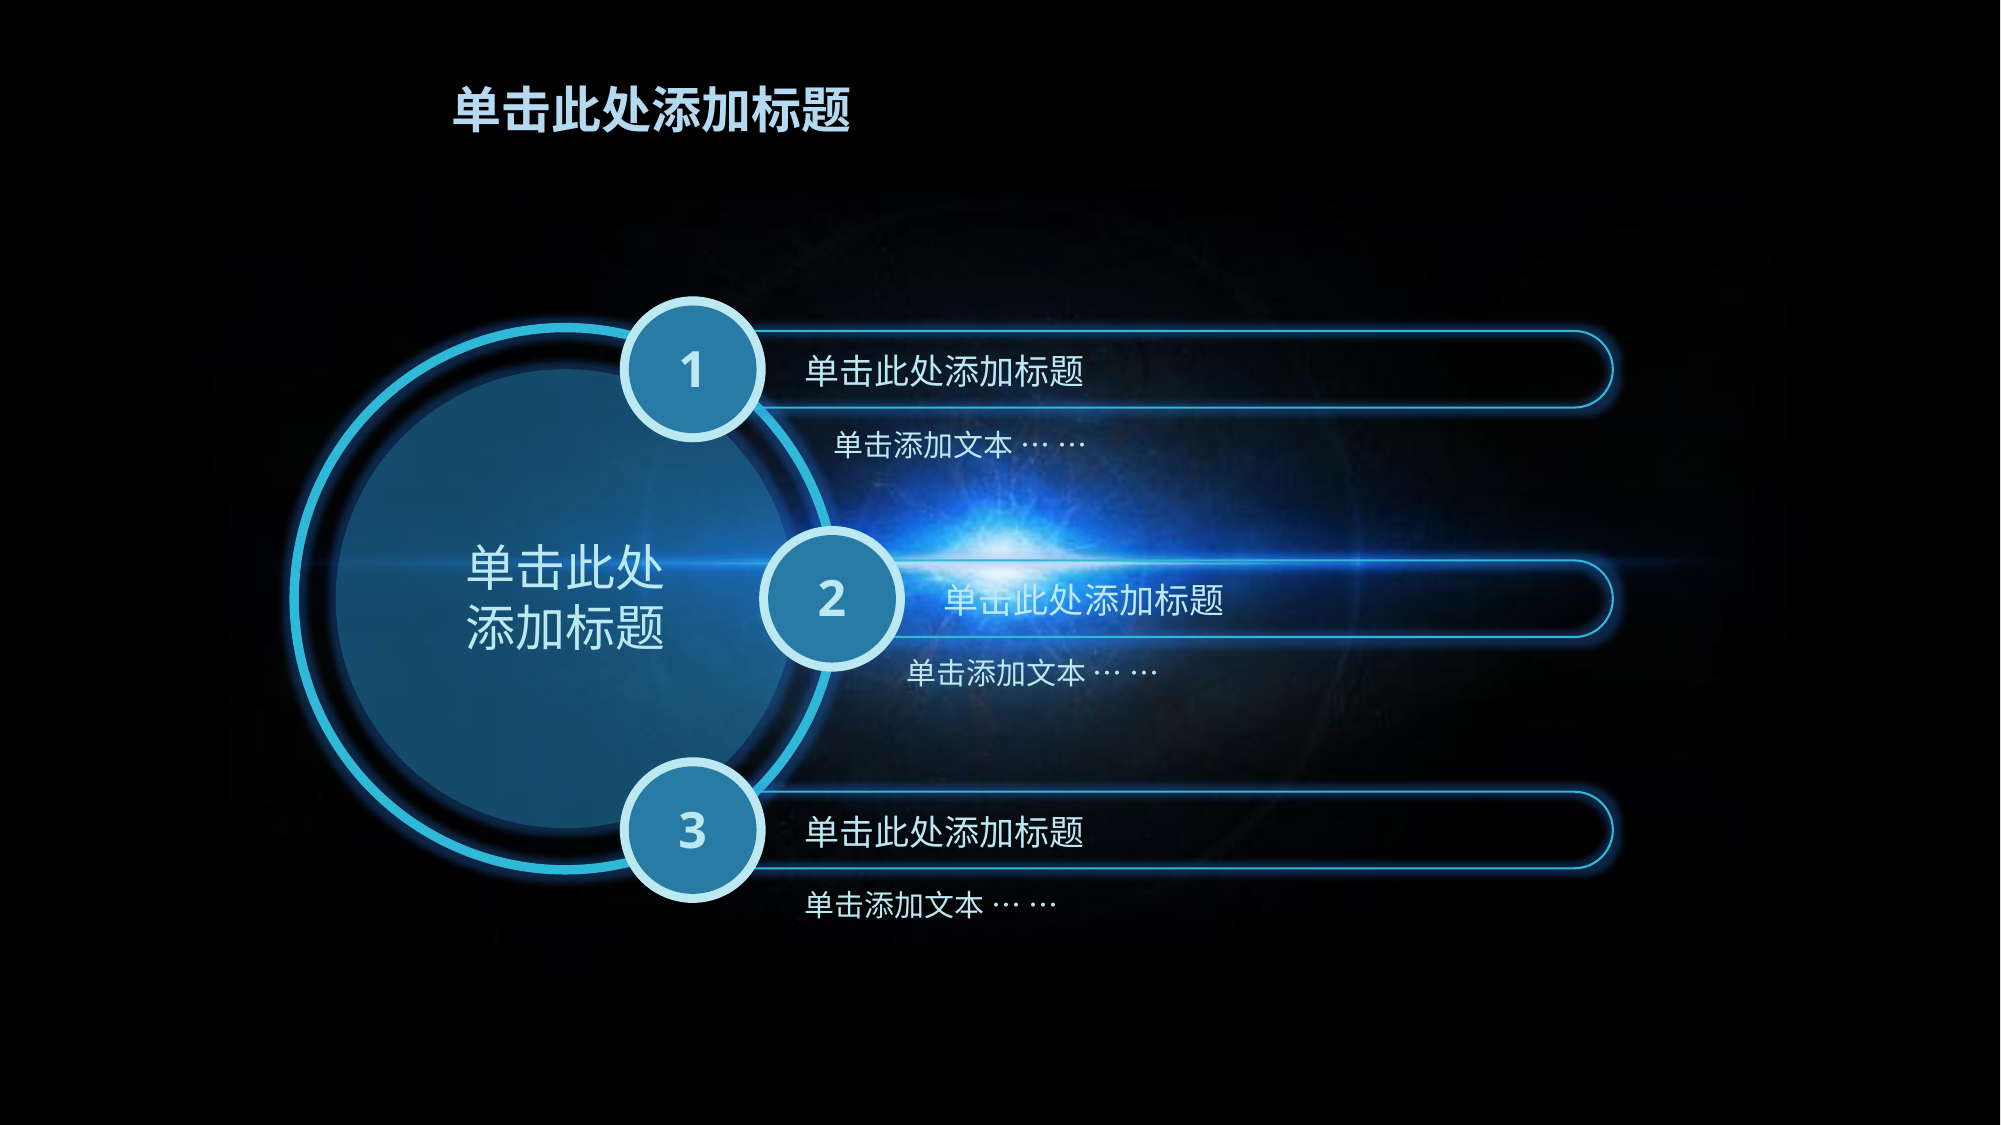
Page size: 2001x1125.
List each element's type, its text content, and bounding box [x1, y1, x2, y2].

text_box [758, 525, 906, 672]
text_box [618, 296, 767, 443]
text_box 单击此处添加标题 [436, 70, 1154, 146]
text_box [618, 756, 767, 904]
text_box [628, 791, 1614, 932]
picture [0, 0, 2001, 1125]
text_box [293, 327, 837, 871]
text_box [628, 330, 1614, 471]
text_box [767, 560, 1614, 700]
